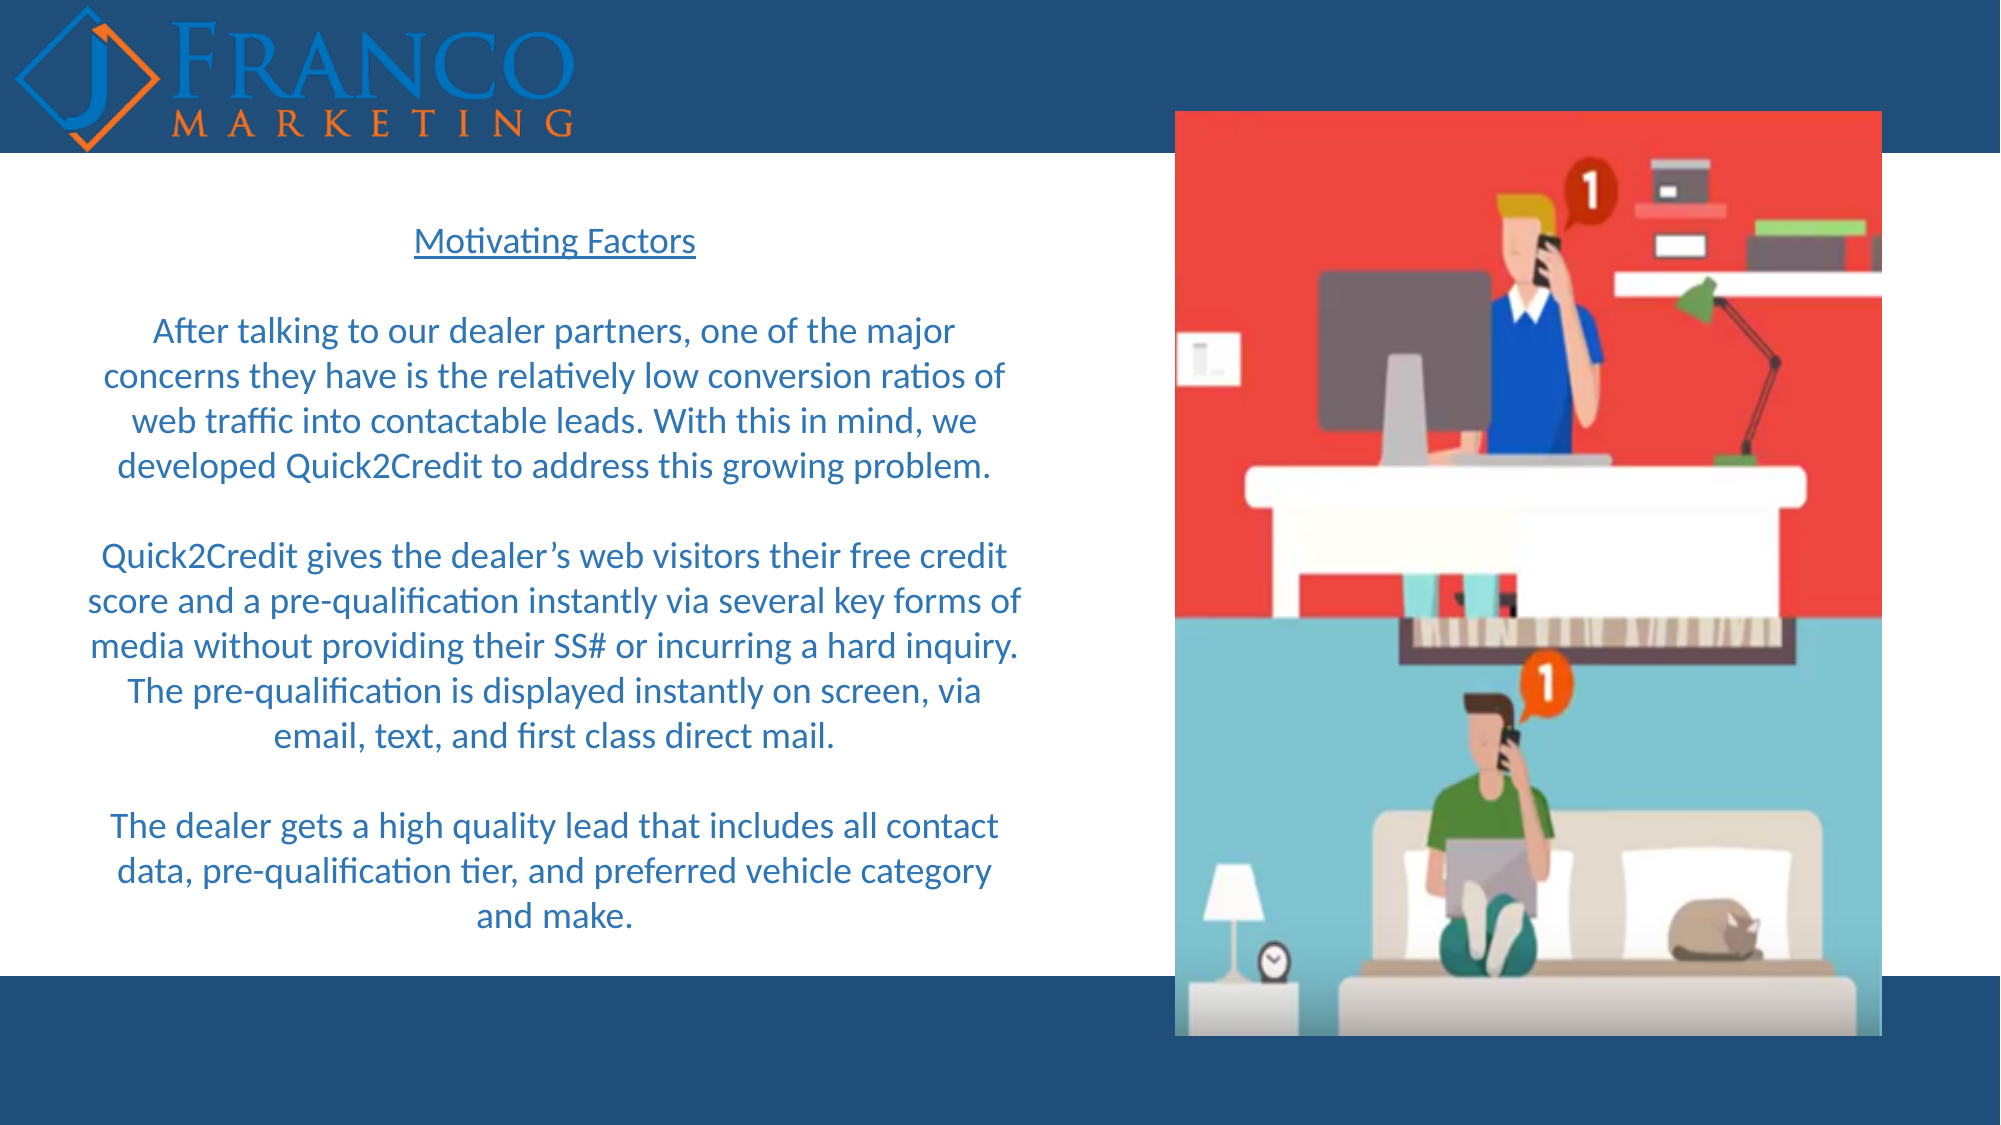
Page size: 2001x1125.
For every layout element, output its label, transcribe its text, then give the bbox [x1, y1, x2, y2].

picture [14, 5, 574, 153]
text_box [0, 977, 2000, 1125]
text_box Motivating Factors After talking to our dealer partners, one of the major concerns they have is the relatively low conversion ratios of web traffic into contactable leads. With this in mind, we developed Quick2Credit to address this growing problem. Quick2Credit gives the dealer’s web visitors their free credit score and a pre-qualification instantly via several key forms of media without providing their SS# or incurring a hard inquiry. The pre-qualification is displayed instantly on screen, via email, text, and first class direct mail. The dealer gets a high quality lead that includes all contact data, pre-qualification tier, and preferred vehicle category and make. [71, 208, 1039, 1079]
picture [1175, 111, 1882, 1036]
text_box [0, 0, 2000, 153]
